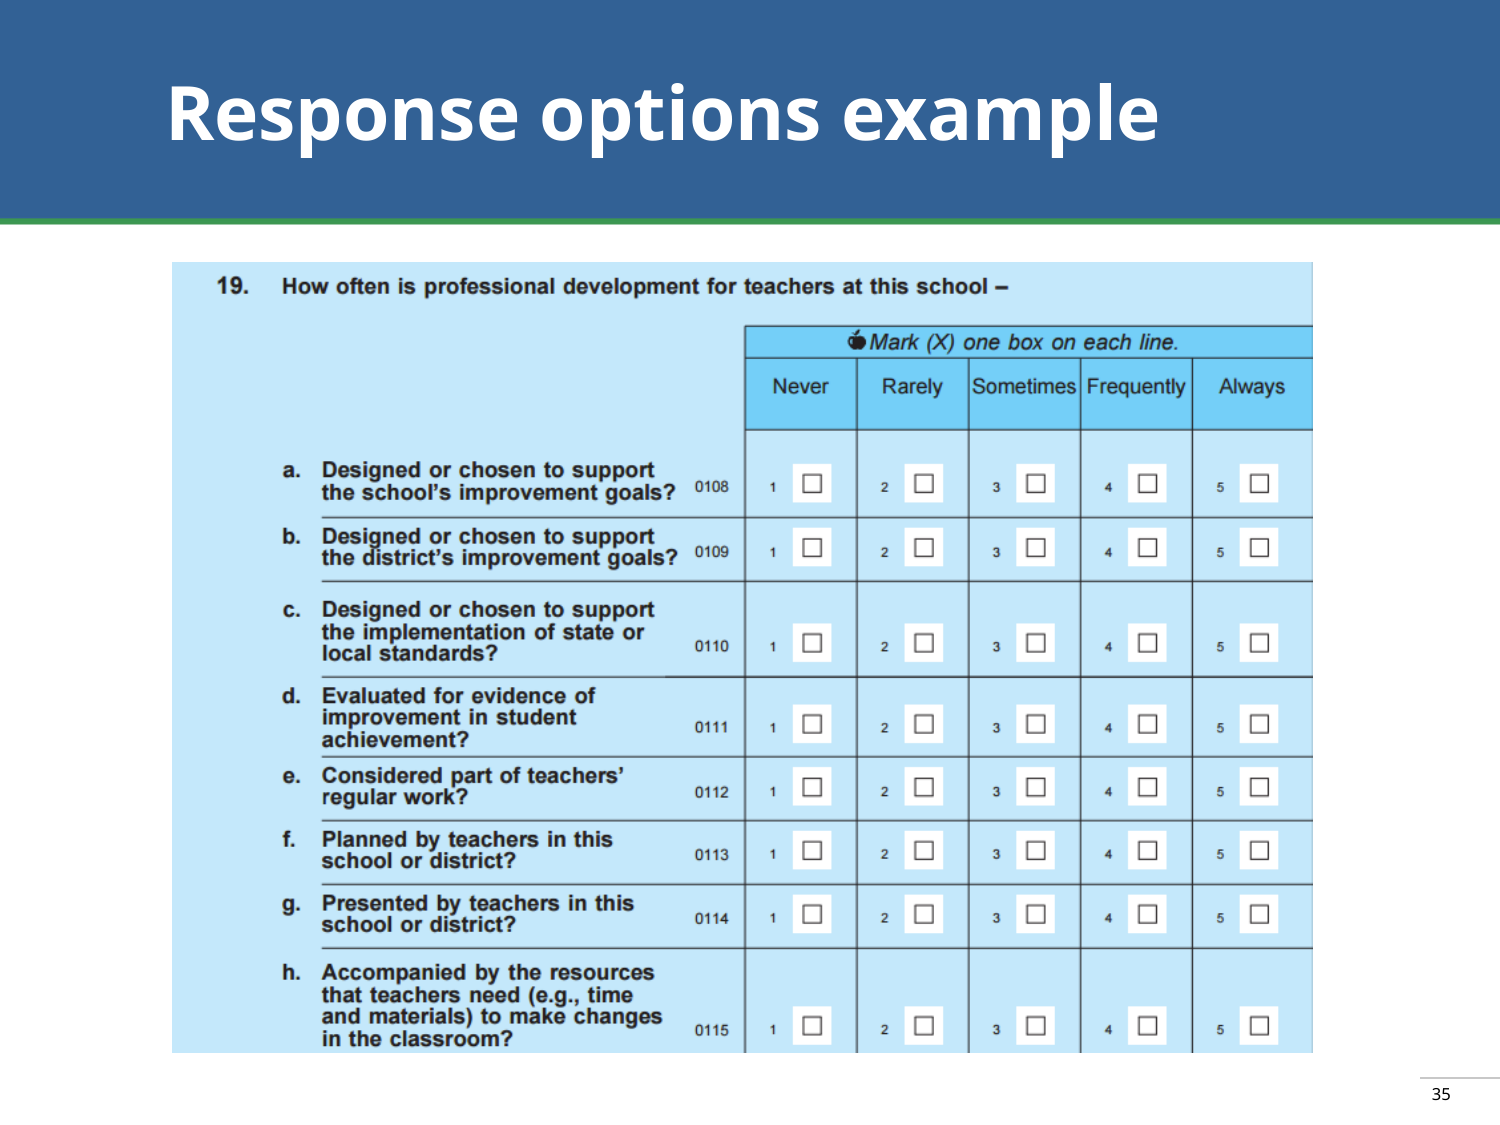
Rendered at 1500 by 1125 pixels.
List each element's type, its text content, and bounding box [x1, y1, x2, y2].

title Response options example [150, 0, 1350, 221]
picture [0, 0, 1500, 1125]
slide_number 35 [1431, 1085, 1458, 1106]
